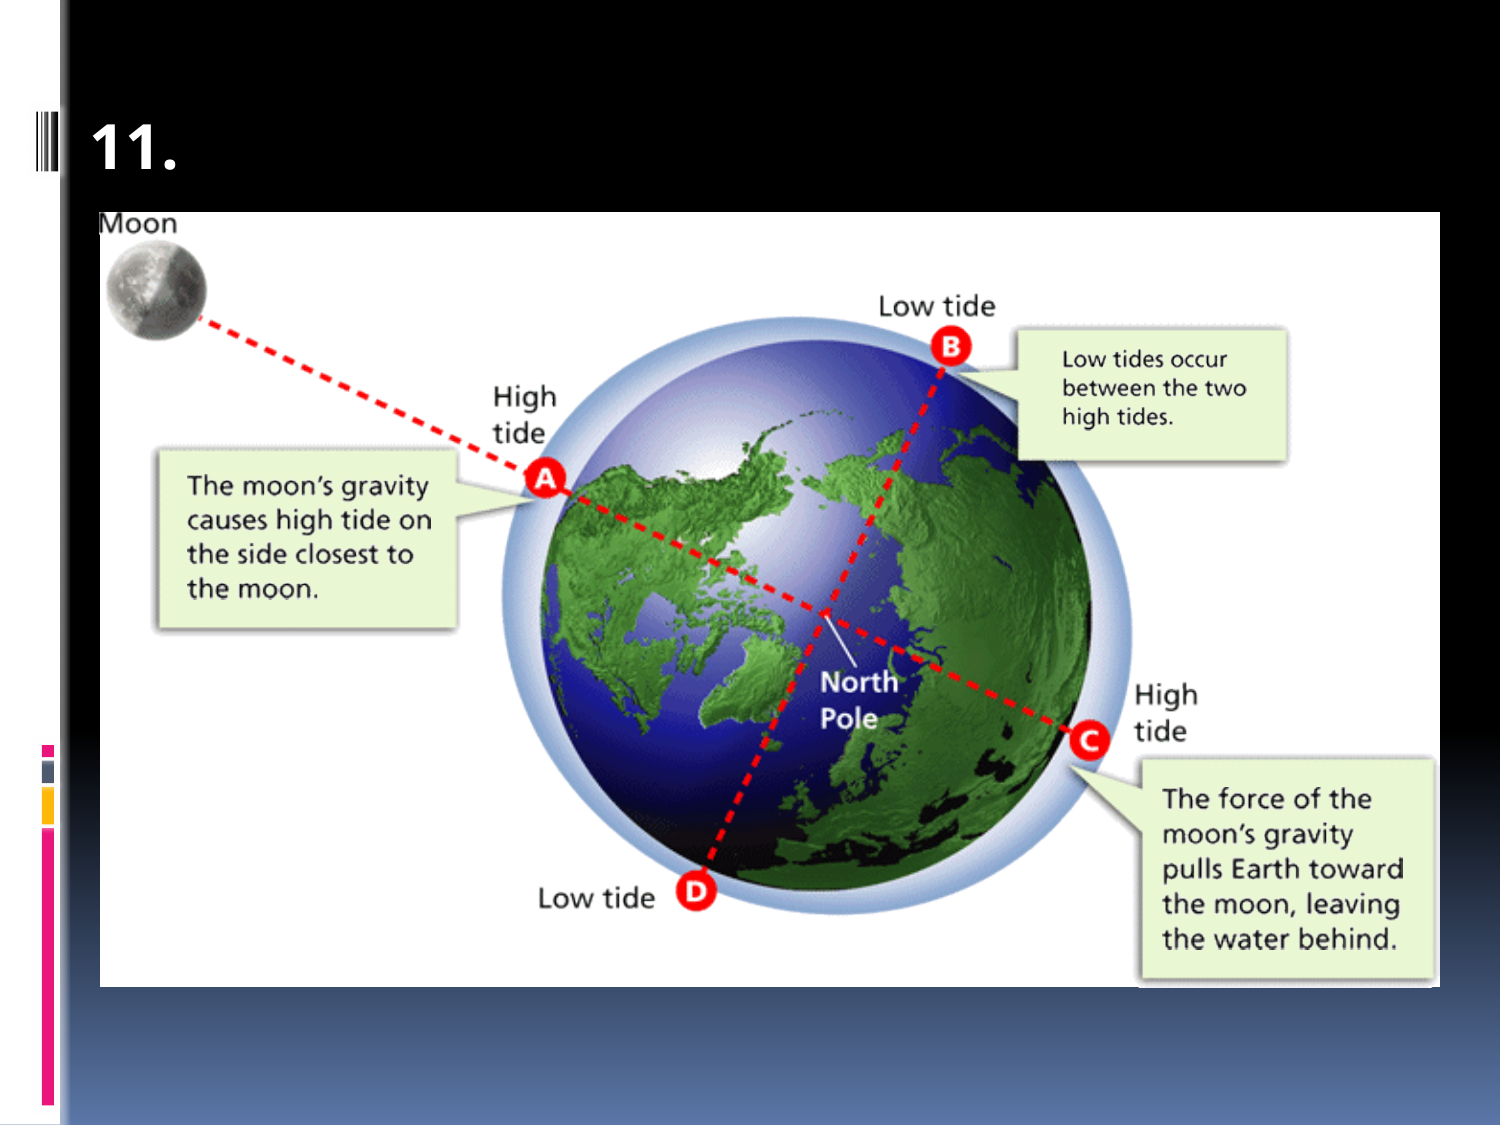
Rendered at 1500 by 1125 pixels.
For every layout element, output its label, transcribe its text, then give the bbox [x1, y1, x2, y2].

picture [99, 212, 1441, 988]
text_box 11. [74, 99, 288, 190]
